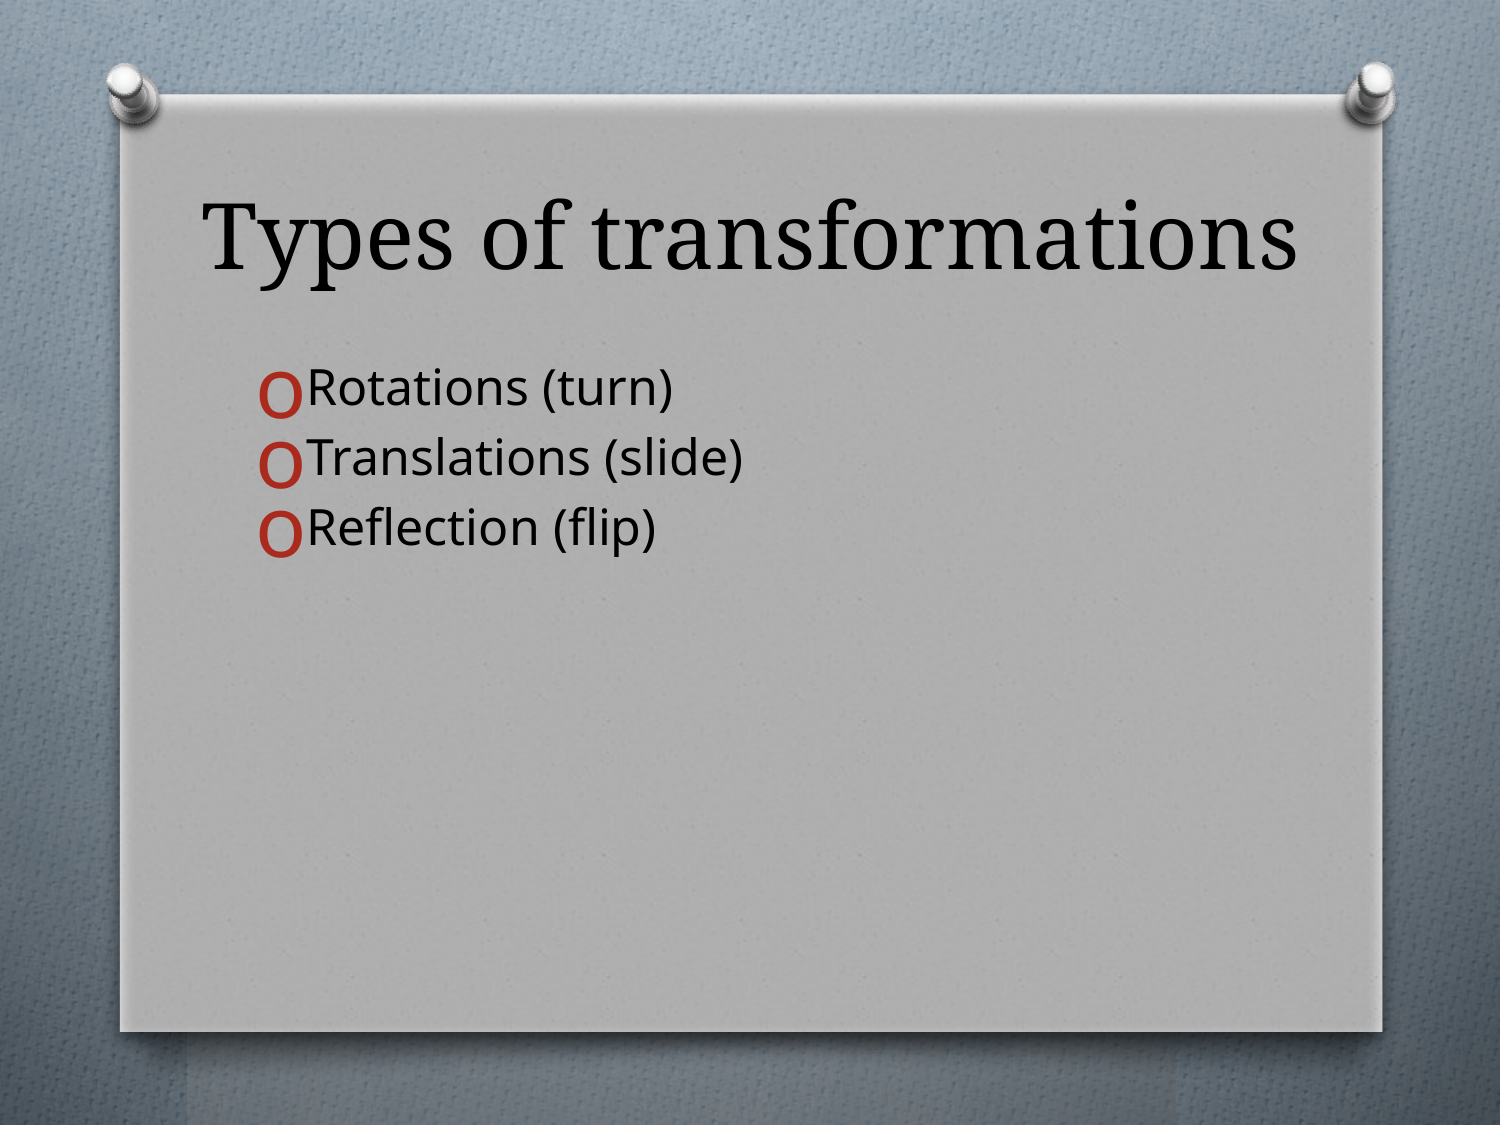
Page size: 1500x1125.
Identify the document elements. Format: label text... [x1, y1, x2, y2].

picture [1317, 35, 1439, 156]
list Rotations (turn) Translations (slide) Reflection (flip) [240, 347, 1257, 939]
title Types of transformations [179, 134, 1323, 332]
picture [75, 29, 198, 153]
